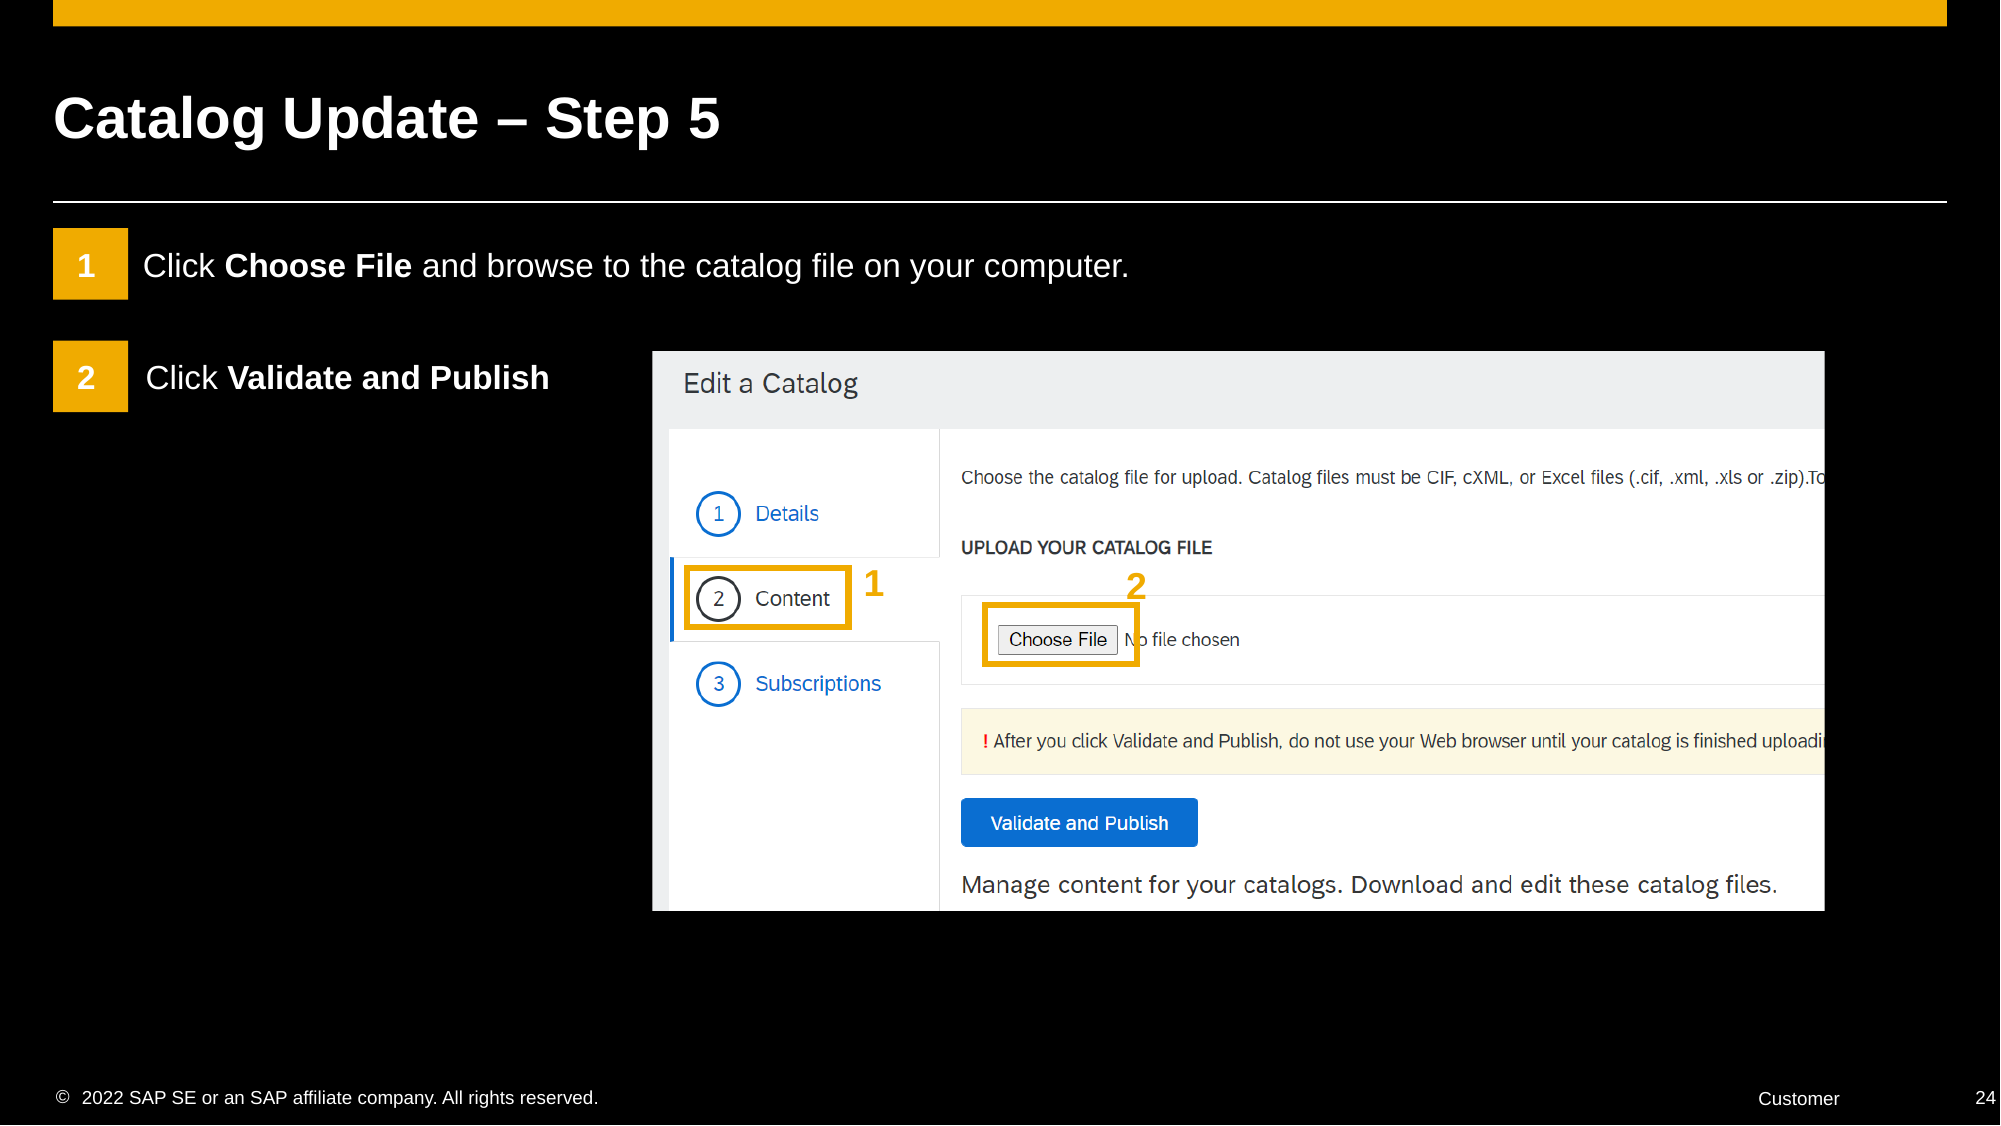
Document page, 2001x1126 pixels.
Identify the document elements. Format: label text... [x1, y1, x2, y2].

text_box Click Validate and Publish [130, 348, 575, 404]
text_box 2 [53, 340, 129, 413]
picture [651, 351, 1826, 911]
text_box 1 [53, 228, 129, 300]
title Catalog Update – Step 5 [53, 53, 1947, 178]
text_box Click Choose File and browse to the catalog file on your computer. [128, 236, 1189, 292]
